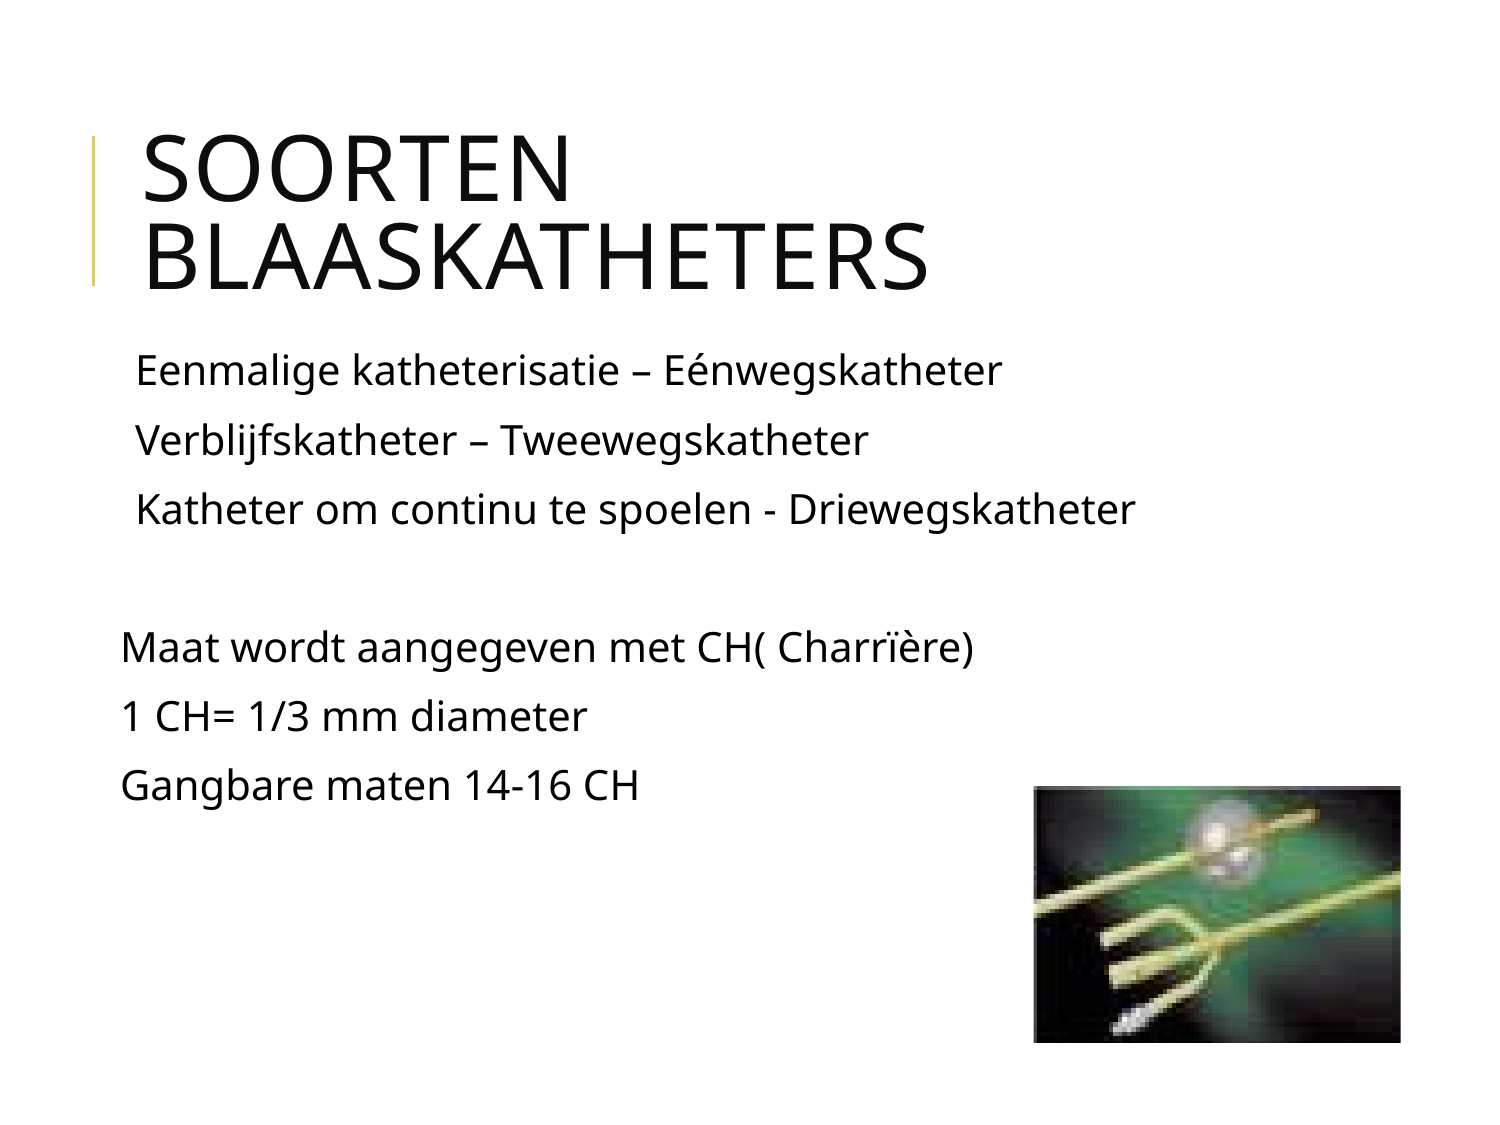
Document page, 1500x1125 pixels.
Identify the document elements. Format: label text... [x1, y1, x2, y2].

picture [1033, 786, 1401, 1044]
title Soorten blaaskatheters [126, 96, 1322, 267]
list Eenmalige katheterisatie – Eénwegskatheter Verblijfskatheter – Tweewegskatheter Katheter om continu te spoelen - Driewegskatheter Maat wordt aangegeven met CH( Charrïère) 1 CH= 1/3 mm diameter Gangbare maten 14-16 CH [112, 267, 1388, 1000]
